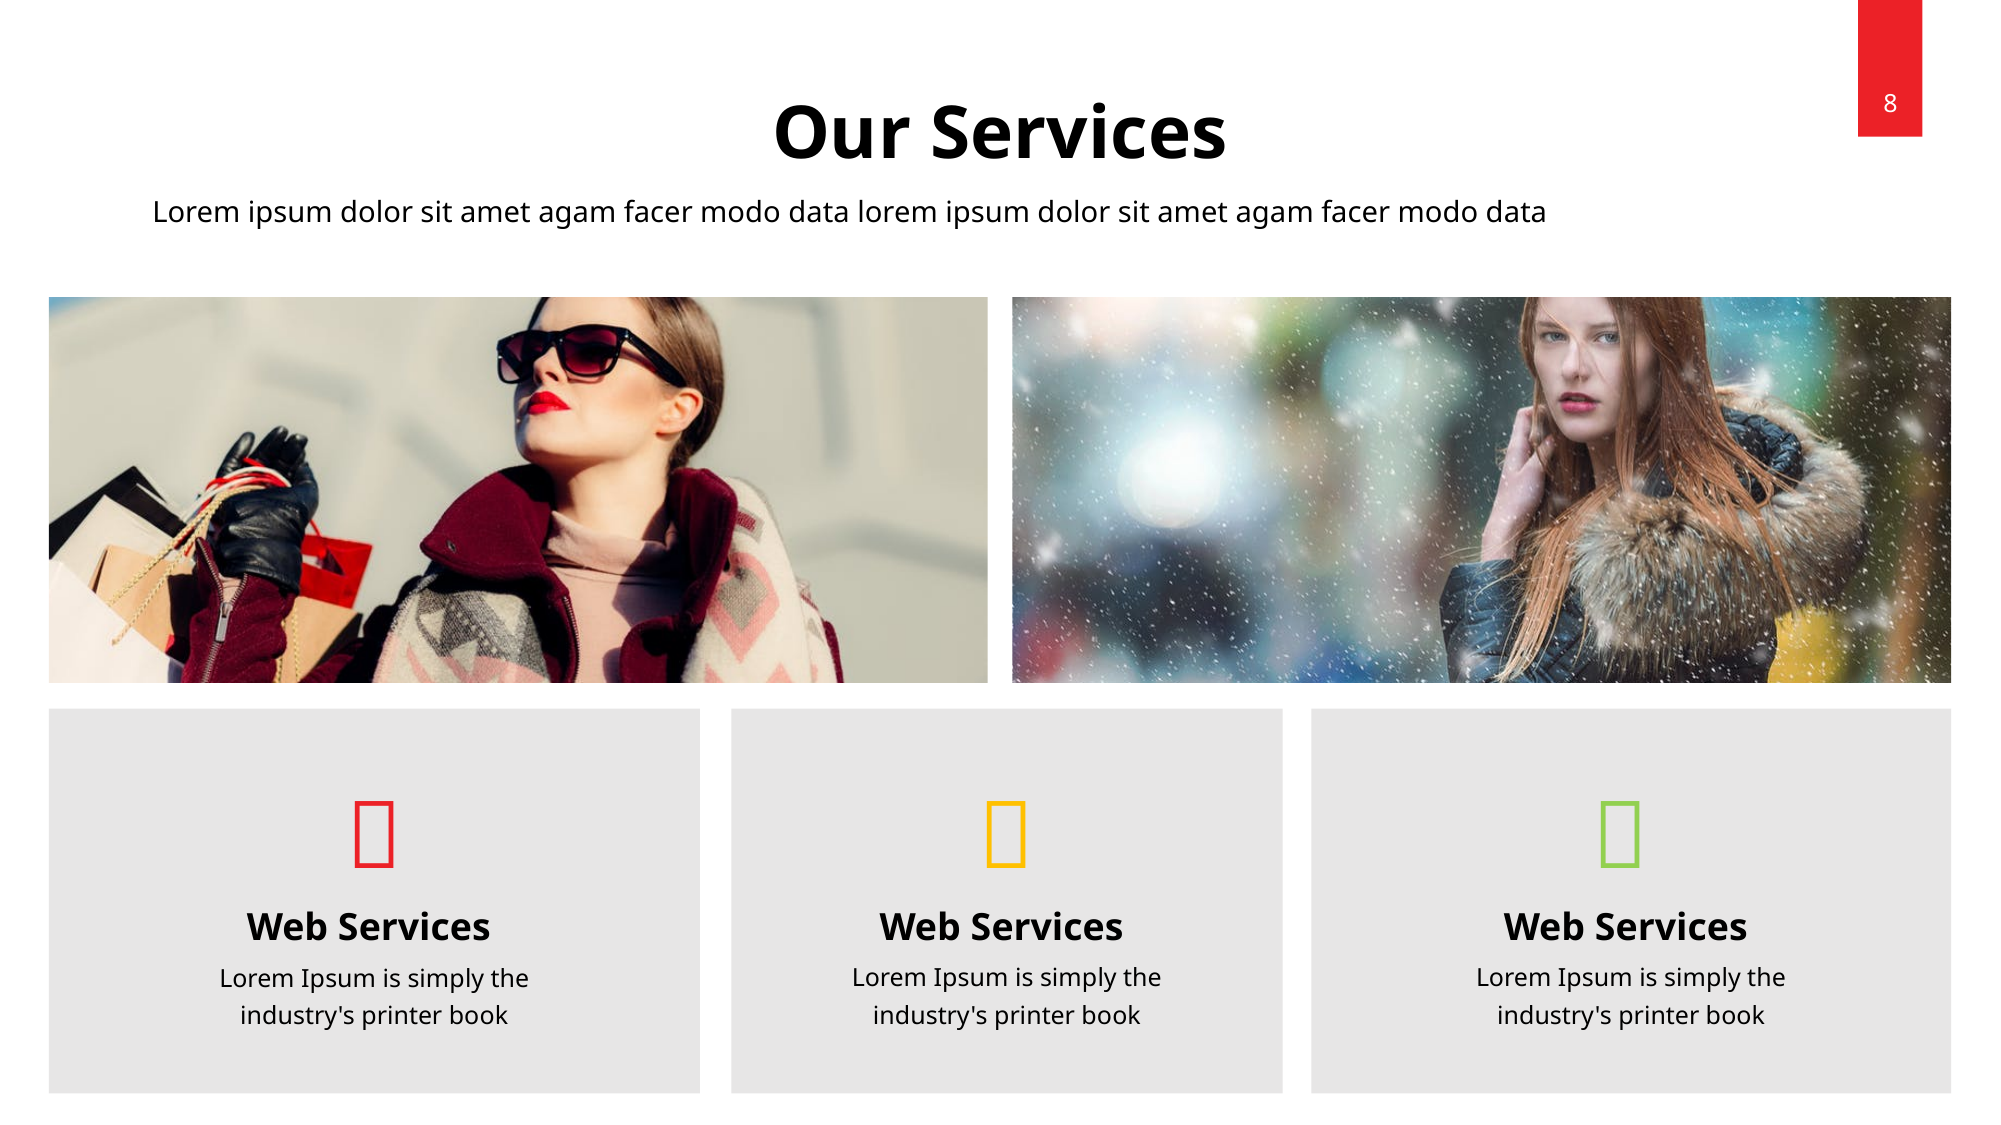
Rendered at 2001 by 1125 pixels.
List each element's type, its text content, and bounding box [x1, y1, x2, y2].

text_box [827, 767, 1187, 1035]
text_box [48, 708, 701, 1094]
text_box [1451, 767, 1811, 1035]
text_box [1310, 708, 1952, 1094]
picture [1012, 297, 1952, 683]
slide_number 8 [1863, 78, 1927, 130]
subtitle Lorem ipsum dolor sit amet agam facer modo data lorem ipsum dolor sit amet agam facer modo data [137, 191, 1863, 227]
title Our Services [137, 78, 1863, 191]
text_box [194, 766, 554, 1036]
picture [48, 297, 988, 683]
text_box [730, 708, 1284, 1094]
